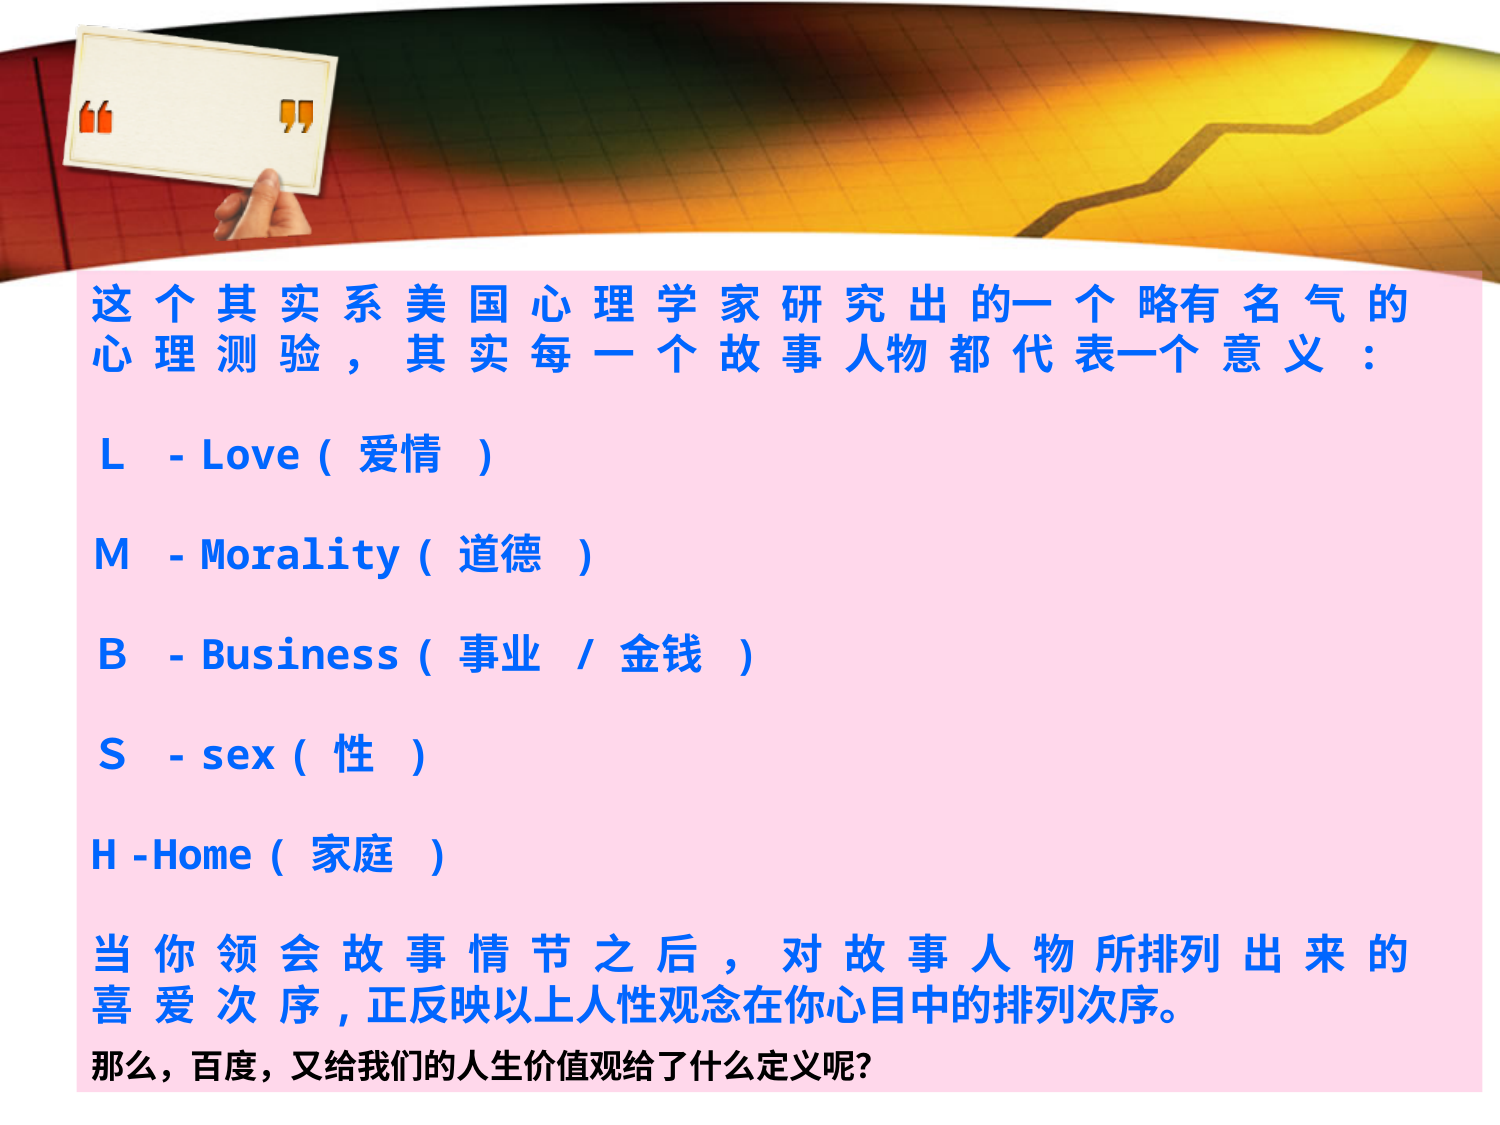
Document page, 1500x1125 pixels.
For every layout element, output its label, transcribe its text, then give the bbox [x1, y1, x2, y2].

picture [0, 0, 1500, 1125]
text_box 这 个 其 实 系 美 国 心 理 学 家 研 究 出 的一 个 略有 名 气 的 心 理 测 验 ， 其 实 每 一 个 故 事 人物 都 代 表一个 意 义 : Ｌ - Love ( 爱情 ) Ｍ - Morality ( 道德 ) Ｂ - Business ( 事业 / 金钱 ) Ｓ - sex ( 性 ) H -Home ( 家庭 ) 当 你 领 会 故 事 情 节 之 后 ， 对 故 事 人 物 所排列 出 来 的 喜 爱 次 序,正反映以上人性观念在你心目中的排列次序。 那么，百度，又给我们的人生价值观给了什么定义呢？ [76, 270, 1483, 1093]
